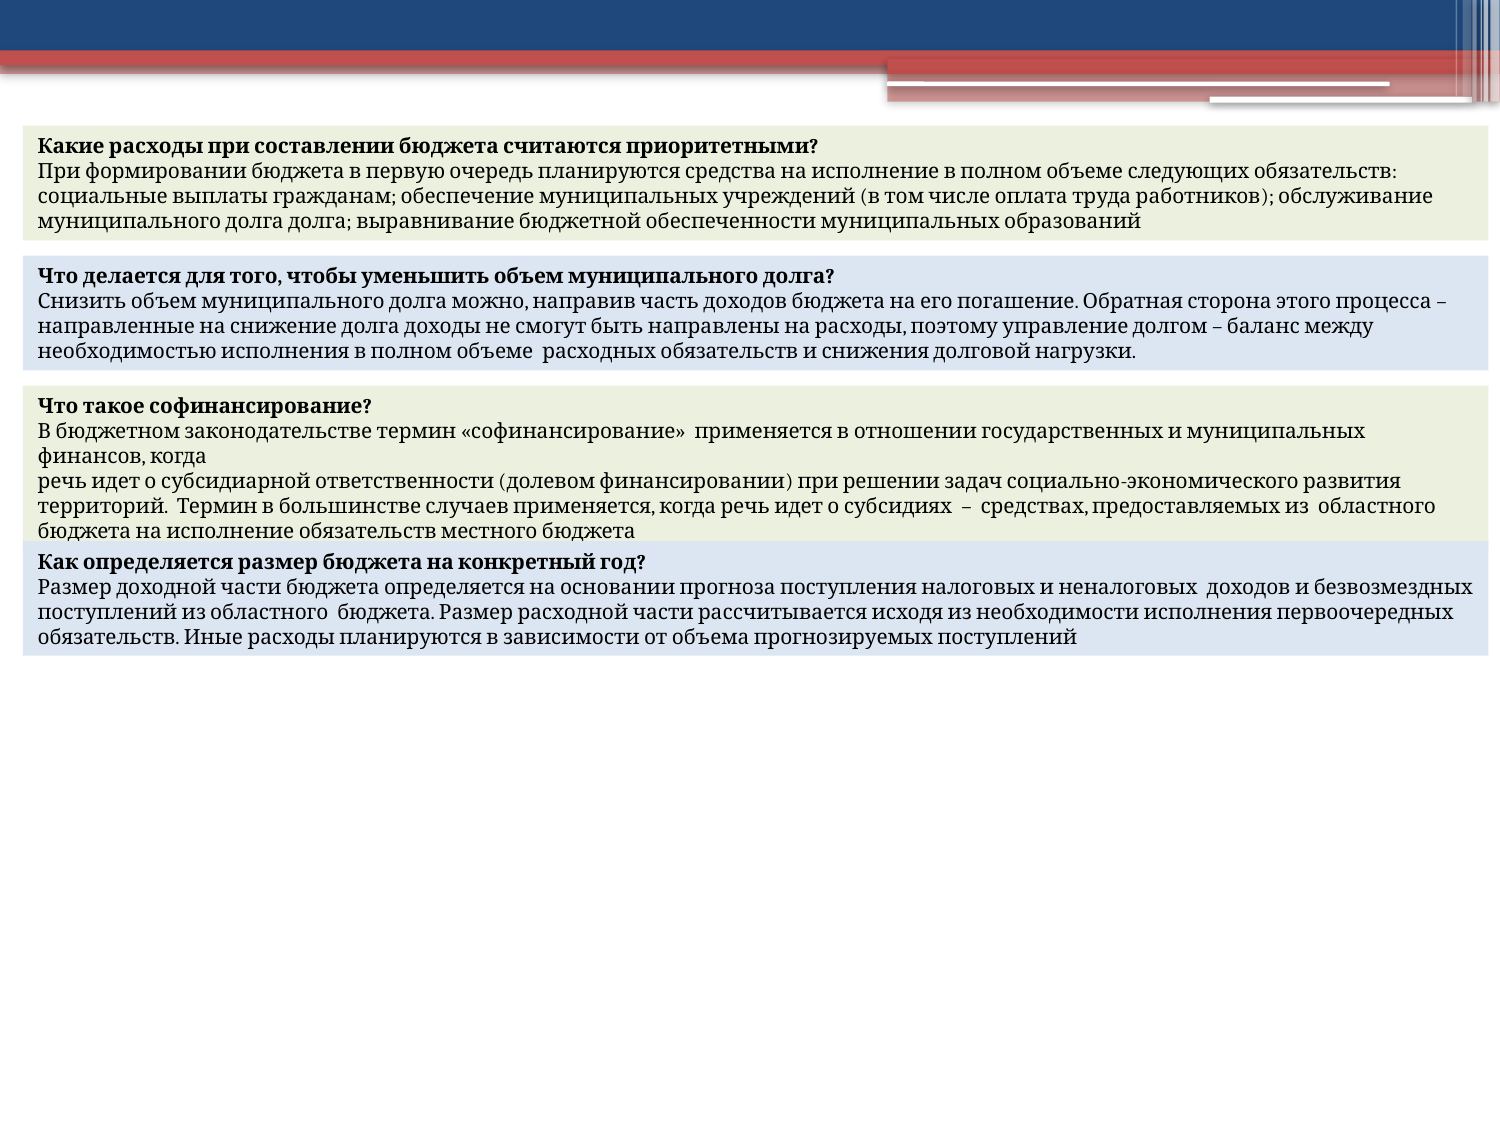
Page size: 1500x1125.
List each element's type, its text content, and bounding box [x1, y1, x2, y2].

text_box Как определяется размер бюджета на конкретный год? Размер доходной части бюджета определяется на основании прогноза поступления налоговых и неналоговых доходов и безвозмездных поступлений из областного бюджета. Размер расходной части рассчитывается исходя из необходимости исполнения первоочередных обязательств. Иные расходы планируются в зависимости от объема прогнозируемых поступлений [22, 541, 1489, 656]
text_box Какие расходы при составлении бюджета считаются приоритетными? При формировании бюджета в первую очередь планируются средства на исполнение в полном объеме следующих обязательств: социальные выплаты гражданам; обеспечение муниципальных учреждений (в том числе оплата труда работников); обслуживание муниципального долга долга; выравнивание бюджетной обеспеченности муниципальных образований [22, 125, 1489, 241]
text_box Что делается для того, чтобы уменьшить объем муниципального долга? Снизить объем муниципального долга можно, направив часть доходов бюджета на его погашение. Обратная сторона этого процесса – направленные на снижение долга доходы не смогут быть направлены на расходы, поэтому управление долгом – баланс между необходимостью исполнения в полном объеме расходных обязательств и снижения долговой нагрузки. [22, 255, 1489, 371]
text_box Что такое софинансирование? В бюджетном законодательстве термин «софинансирование» применяется в отношении государственных и муниципальных финансов, когда речь идет о субсидиарной ответственности (долевом финансировании) при решении задач социально-экономического развития территорий. Термин в большинстве случаев применяется, когда речь идет о субсидиях – средствах, предоставляемых из областного бюджета на исполнение обязательств местного бюджета [22, 385, 1489, 541]
